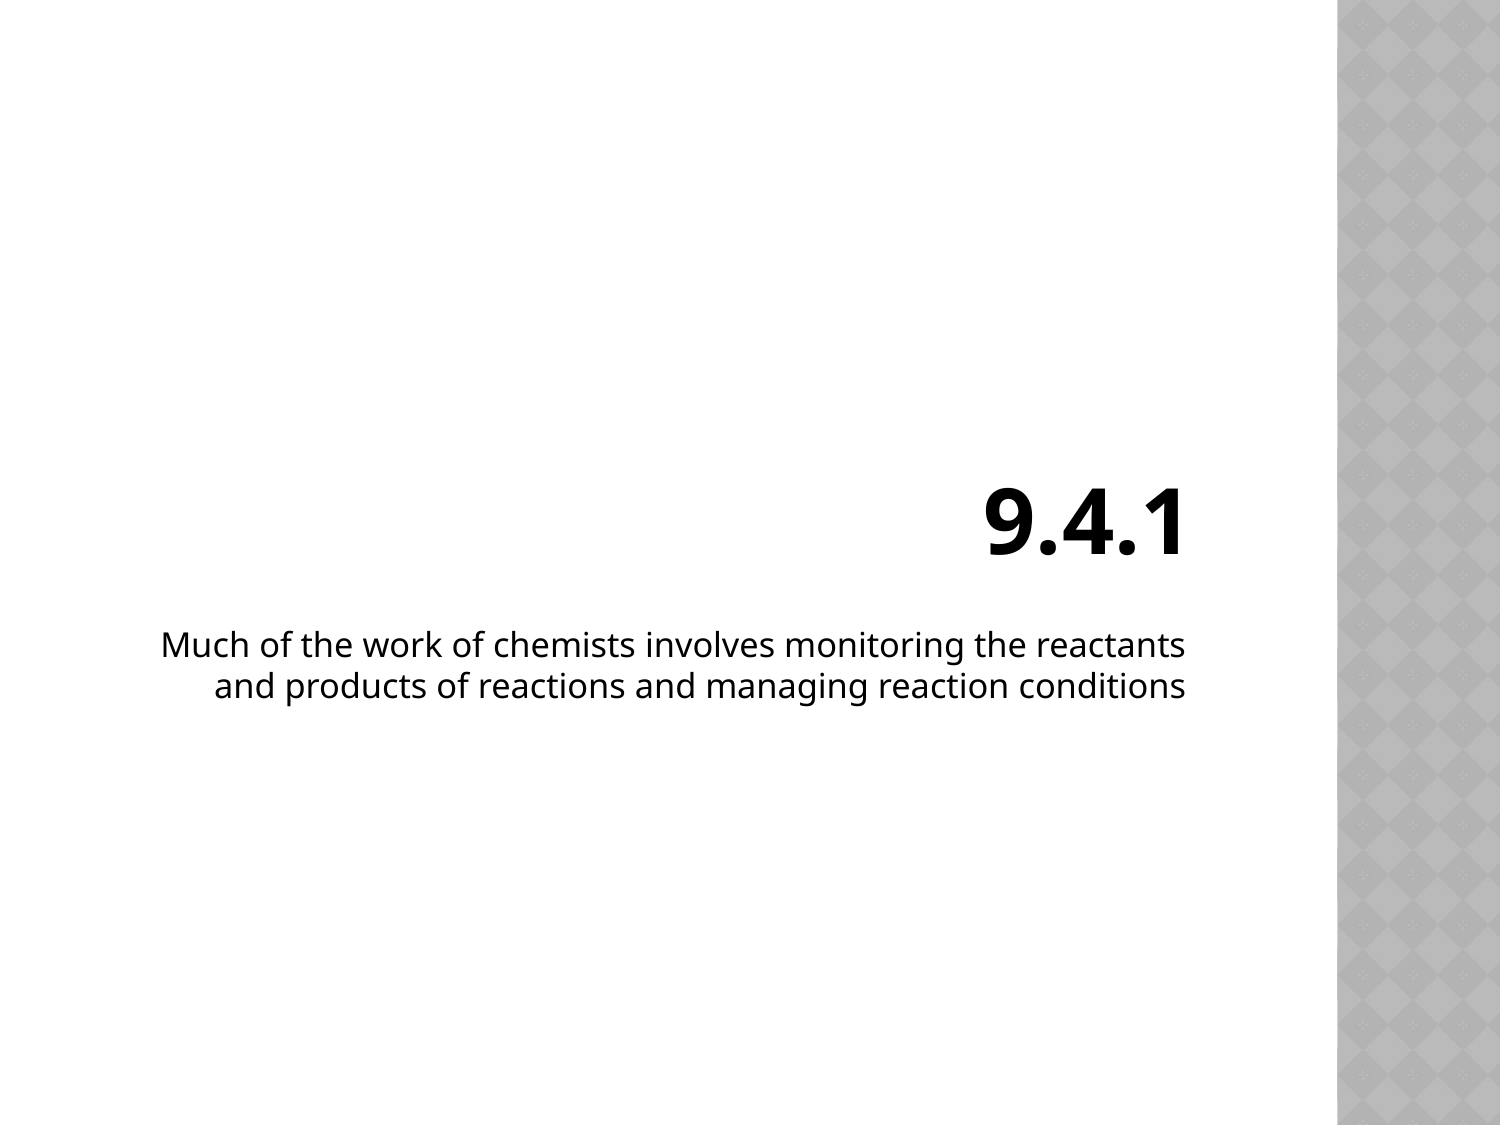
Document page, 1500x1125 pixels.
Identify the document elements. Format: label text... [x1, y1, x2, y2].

list Much of the work of chemists involves monitoring the reactants and products of reactions and managing reaction conditions [125, 587, 1202, 713]
title 9.4.1 [174, 462, 1202, 587]
